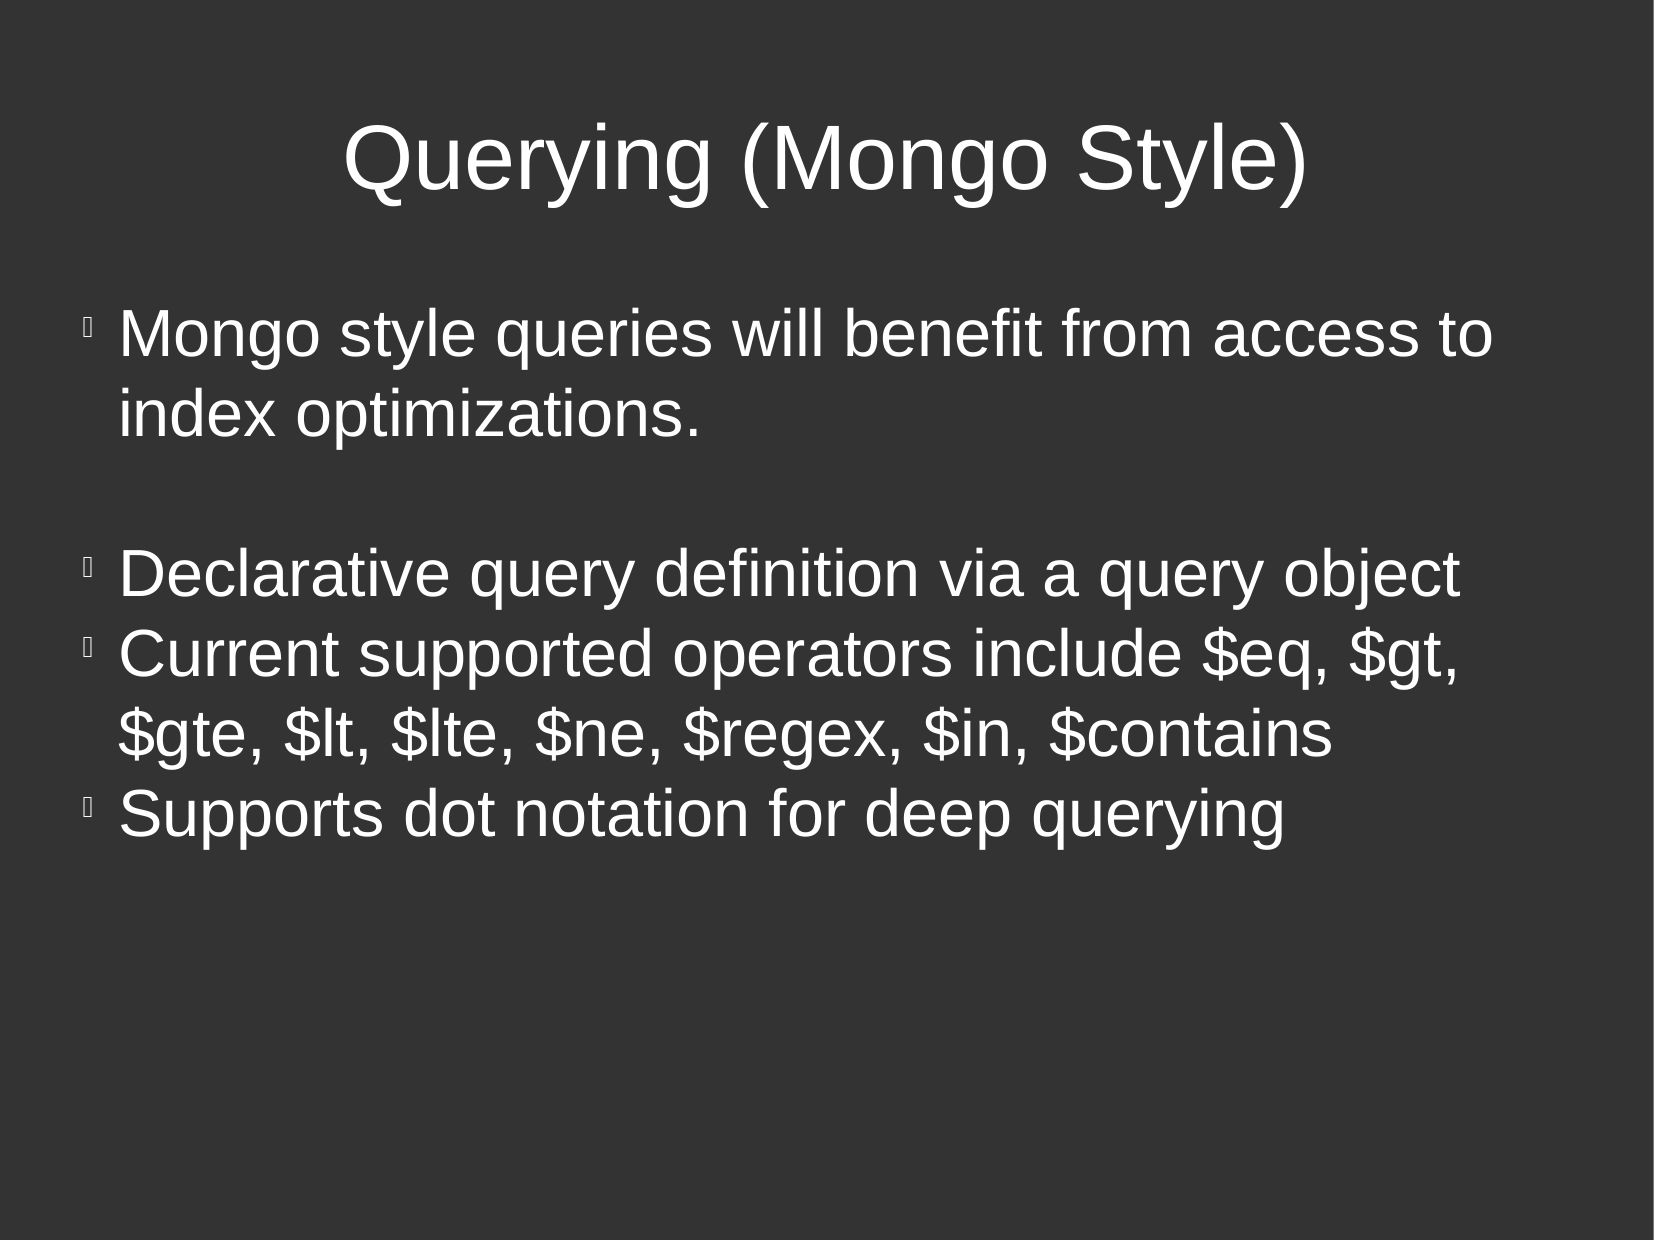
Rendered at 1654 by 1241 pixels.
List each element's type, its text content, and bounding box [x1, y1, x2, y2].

text_box Querying (Mongo Style) [82, 49, 1571, 257]
text_box Mongo style queries will benefit from access to index optimizations. Declarative query definition via a query object Current supported operators include $eq, $gt, $gte, $lt, $lte, $ne, $regex, $in, $contains Supports dot notation for deep querying [82, 290, 1571, 1010]
